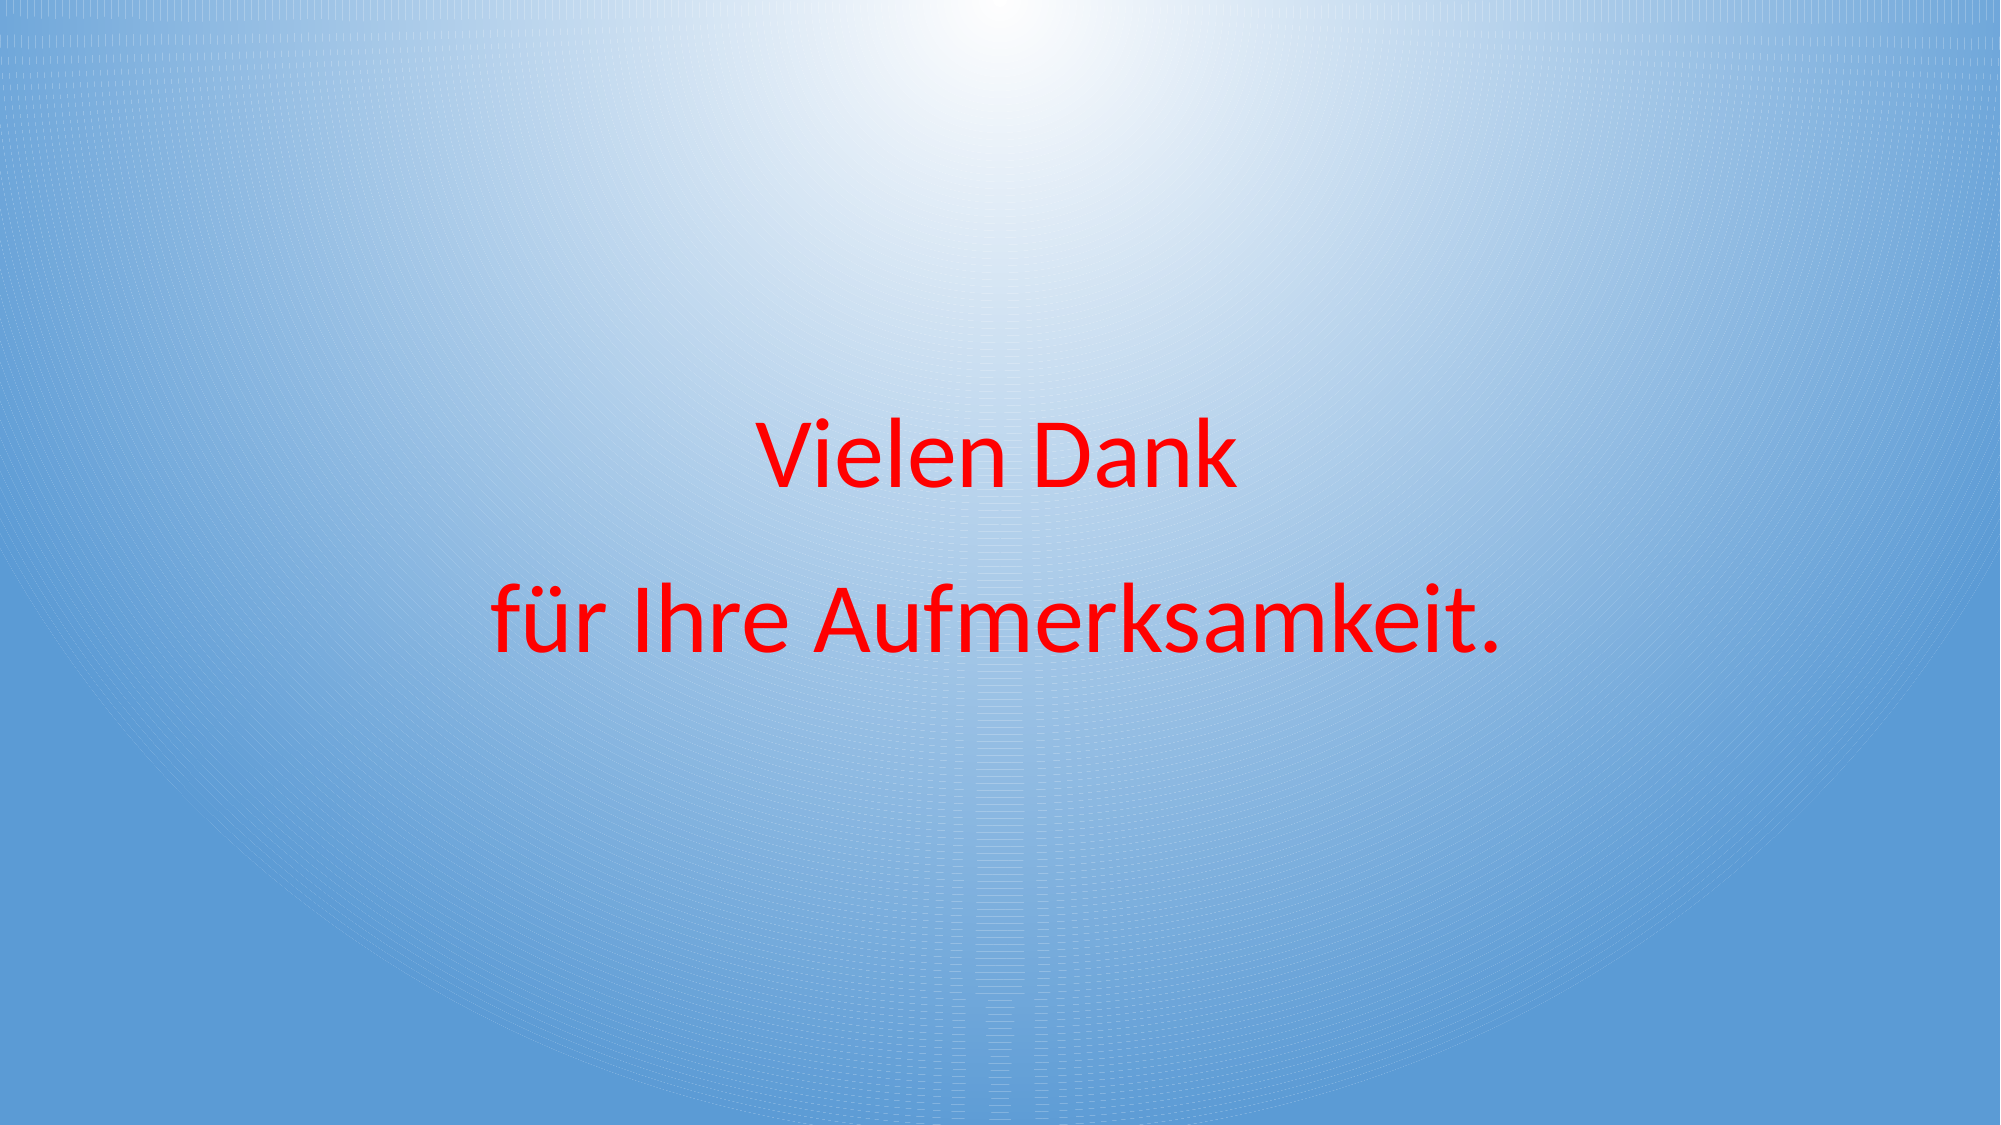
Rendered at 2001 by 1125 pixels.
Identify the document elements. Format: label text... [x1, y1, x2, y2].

text_box Vielen Dank für Ihre Aufmerksamkeit. [260, 379, 1735, 680]
